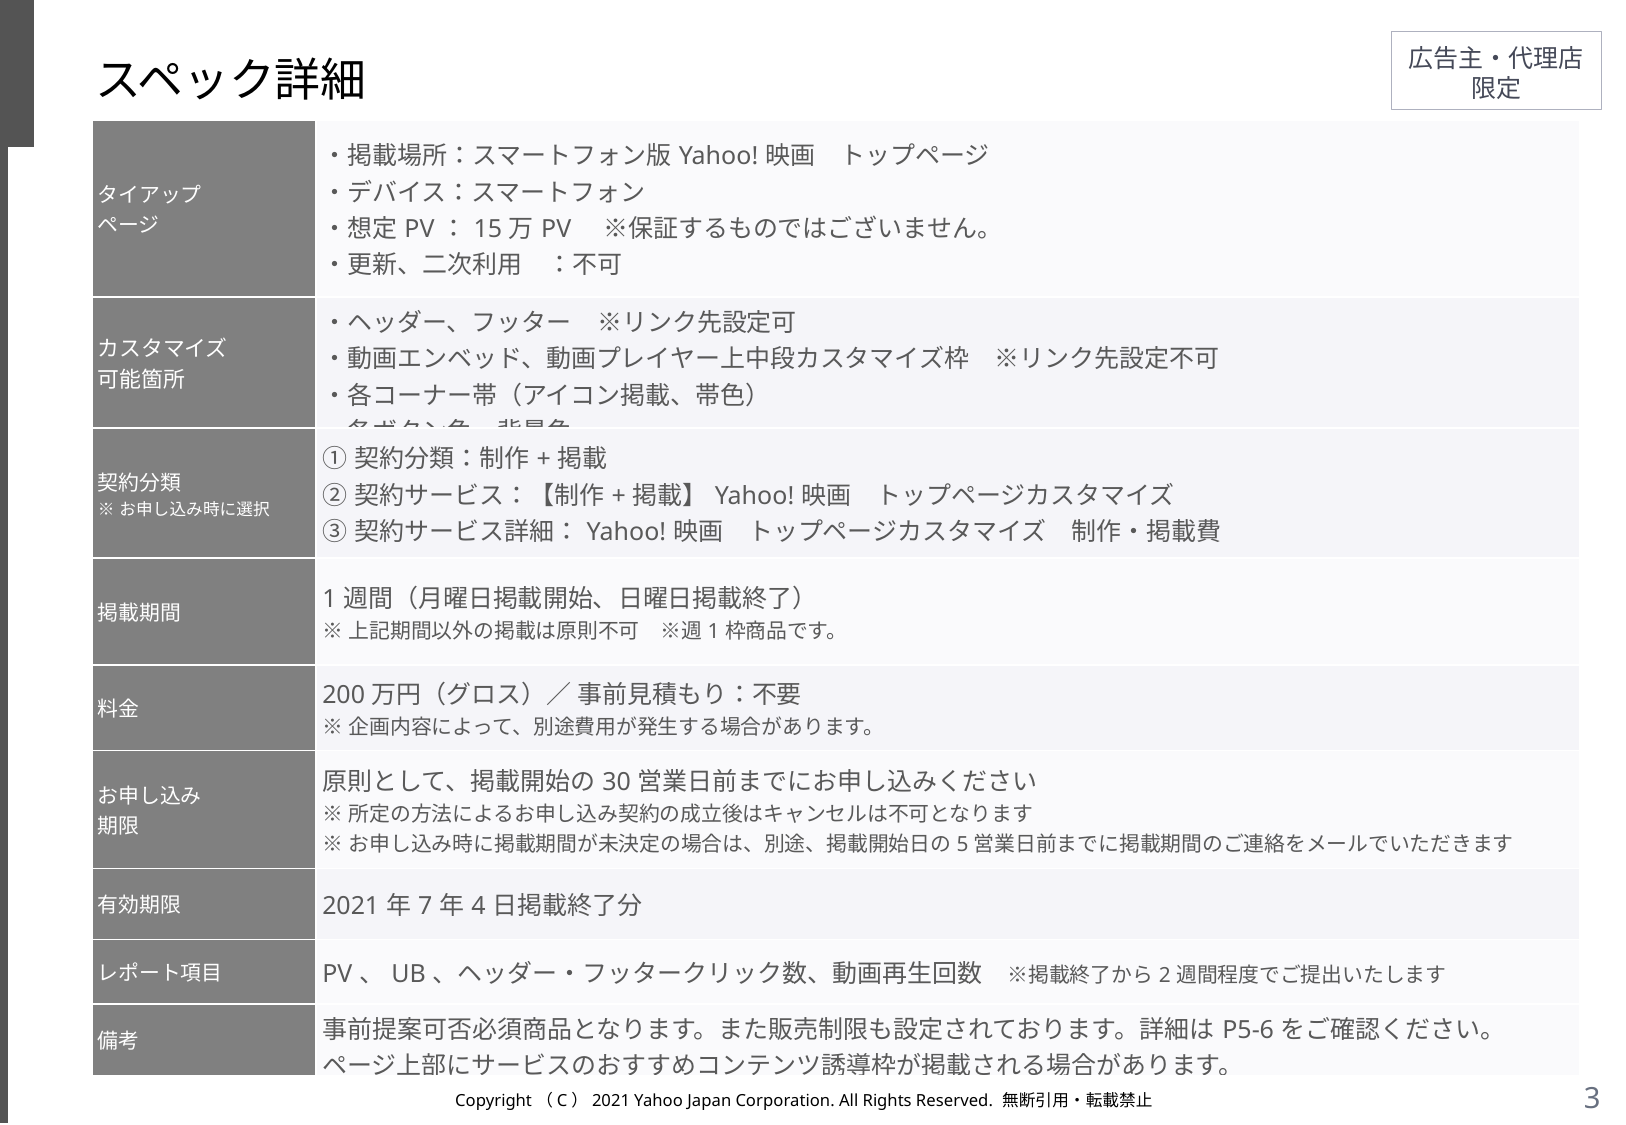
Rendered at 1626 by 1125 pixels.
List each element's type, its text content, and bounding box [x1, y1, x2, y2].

table_cell 200万円（グロス）／ 事前見積もり：不要 ※企画内容によって、別途費用が発生する場合があります。 [317, 666, 1579, 750]
title スペック詳細 [80, 42, 1392, 114]
table_header ・掲載場所：スマートフォン版Yahoo!映画 トップページ ・デバイス：スマートフォン ・想定PV：15万PV ※保証するものではございません。 ・更新、二次利用 ：不可 [317, 121, 1579, 296]
table_cell ①契約分類：制作+掲載 ②契約サービス：【制作+掲載】Yahoo!映画 トップページカスタマイズ ③契約サービス詳細：Yahoo!映画 トップページカスタマイズ 制作・掲載費 [317, 429, 1579, 557]
table_cell お申し込み 期限 [93, 751, 315, 868]
table_cell 事前提案可否必須商品となります。また販売制限も設定されております。詳細はP5-6をご確認ください。 ページ上部にサービスのおすすめコンテンツ誘導枠が掲載される場合があります。 [317, 1005, 1579, 1075]
table_cell カスタマイズ 可能箇所 [93, 298, 315, 427]
table_cell 1週間（月曜日掲載開始、日曜日掲載終了） ※上記期間以外の掲載は原則不可 ※週1枠商品です。 [317, 559, 1579, 664]
table_cell 備考 [93, 1005, 315, 1075]
table_cell 掲載期間 [93, 559, 315, 664]
table_cell 契約分類 ※お申し込み時に選択 [93, 429, 315, 557]
table_cell 2021年7年4日掲載終了分 [317, 869, 1579, 939]
table_cell 有効期限 [93, 869, 315, 939]
table_cell ・ヘッダー、フッター ※リンク先設定可 ・動画エンベッド、動画プレイヤー上中段カスタマイズ枠 ※リンク先設定不可 ・各コーナー帯（アイコン掲載、帯色） ・各ボタン色、背景色 [317, 298, 1579, 427]
table_header タイアップ ページ [93, 121, 315, 296]
table_cell 料金 [93, 666, 315, 750]
footer Copyright（C）2021 Yahoo Japan Corporation. All Rights Reserved. 無断引用・転載禁止 [440, 1082, 1185, 1118]
table_cell レポート項目 [93, 940, 315, 1003]
table_cell 原則として、掲載開始の30営業日前までにお申し込みください ※所定の方法によるお申し込み契約の成立後はキャンセルは不可となります ※お申し込み時に掲載期間が未決定の場合は、別途、掲載開始日の5営業日前までに掲載期間のご連絡をメールでいただきます [317, 751, 1579, 868]
table_cell PV、UB、ヘッダー・フッタークリック数、動画再生回数 ※掲載終了から2週間程度でご提出いたします [317, 940, 1579, 1003]
